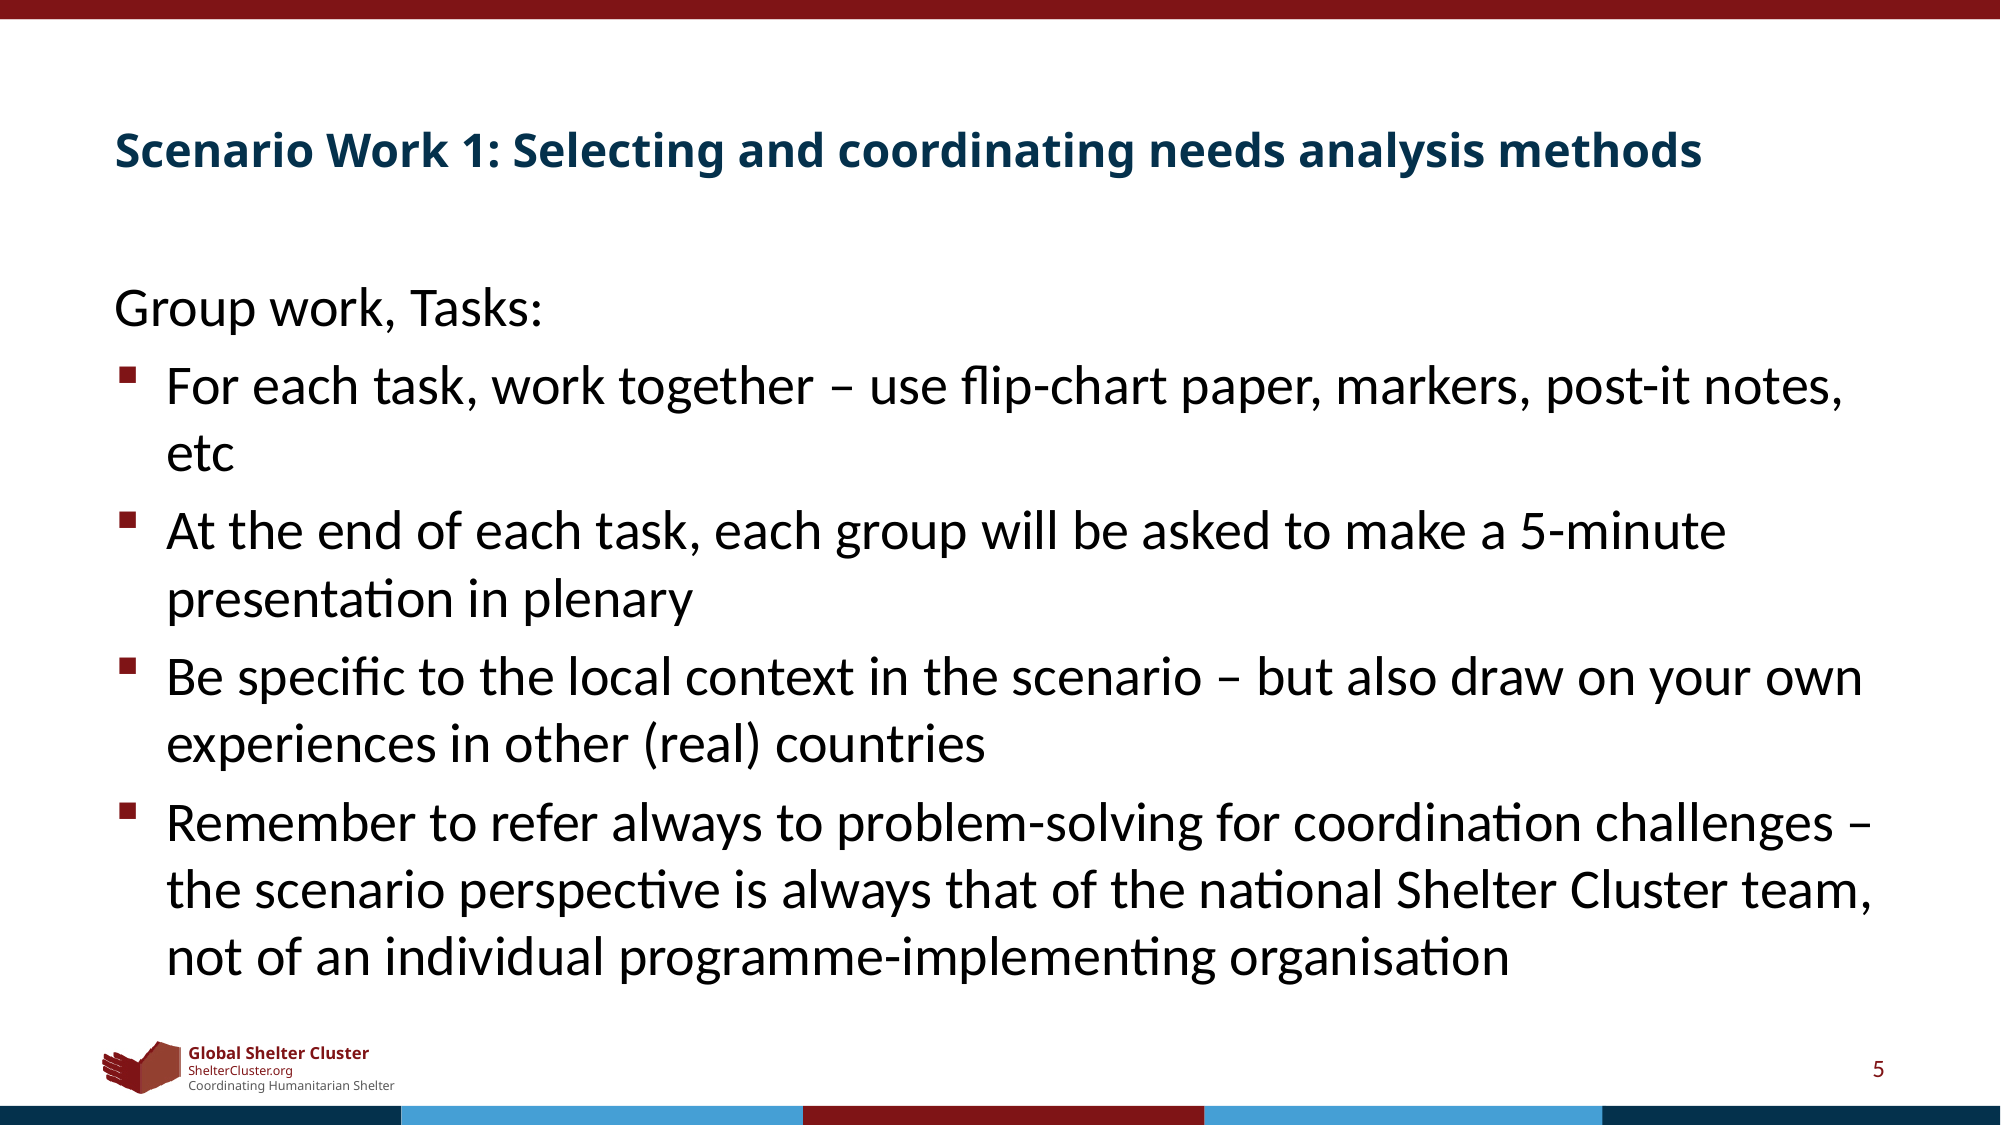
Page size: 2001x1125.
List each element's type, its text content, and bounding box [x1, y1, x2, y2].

slide_number 5 [1433, 1037, 1900, 1098]
picture [102, 1041, 181, 1094]
title Scenario Work 1: Selecting and coordinating needs analysis methods [99, 111, 1863, 262]
list Group work, Tasks: For each task, work together – use flip-chart paper, markers, post-it notes, etc At the end of each task, each group will be asked to make a 5-minute presentation in plenary Be specific to the local context in the scenario – but also draw on your own experiences in other (real) countries Remember to refer always to problem-solving for coordination challenges – the scenario perspective is always that of the national Shelter Cluster team, not of an individual programme-implementing organisation [99, 262, 1900, 1005]
